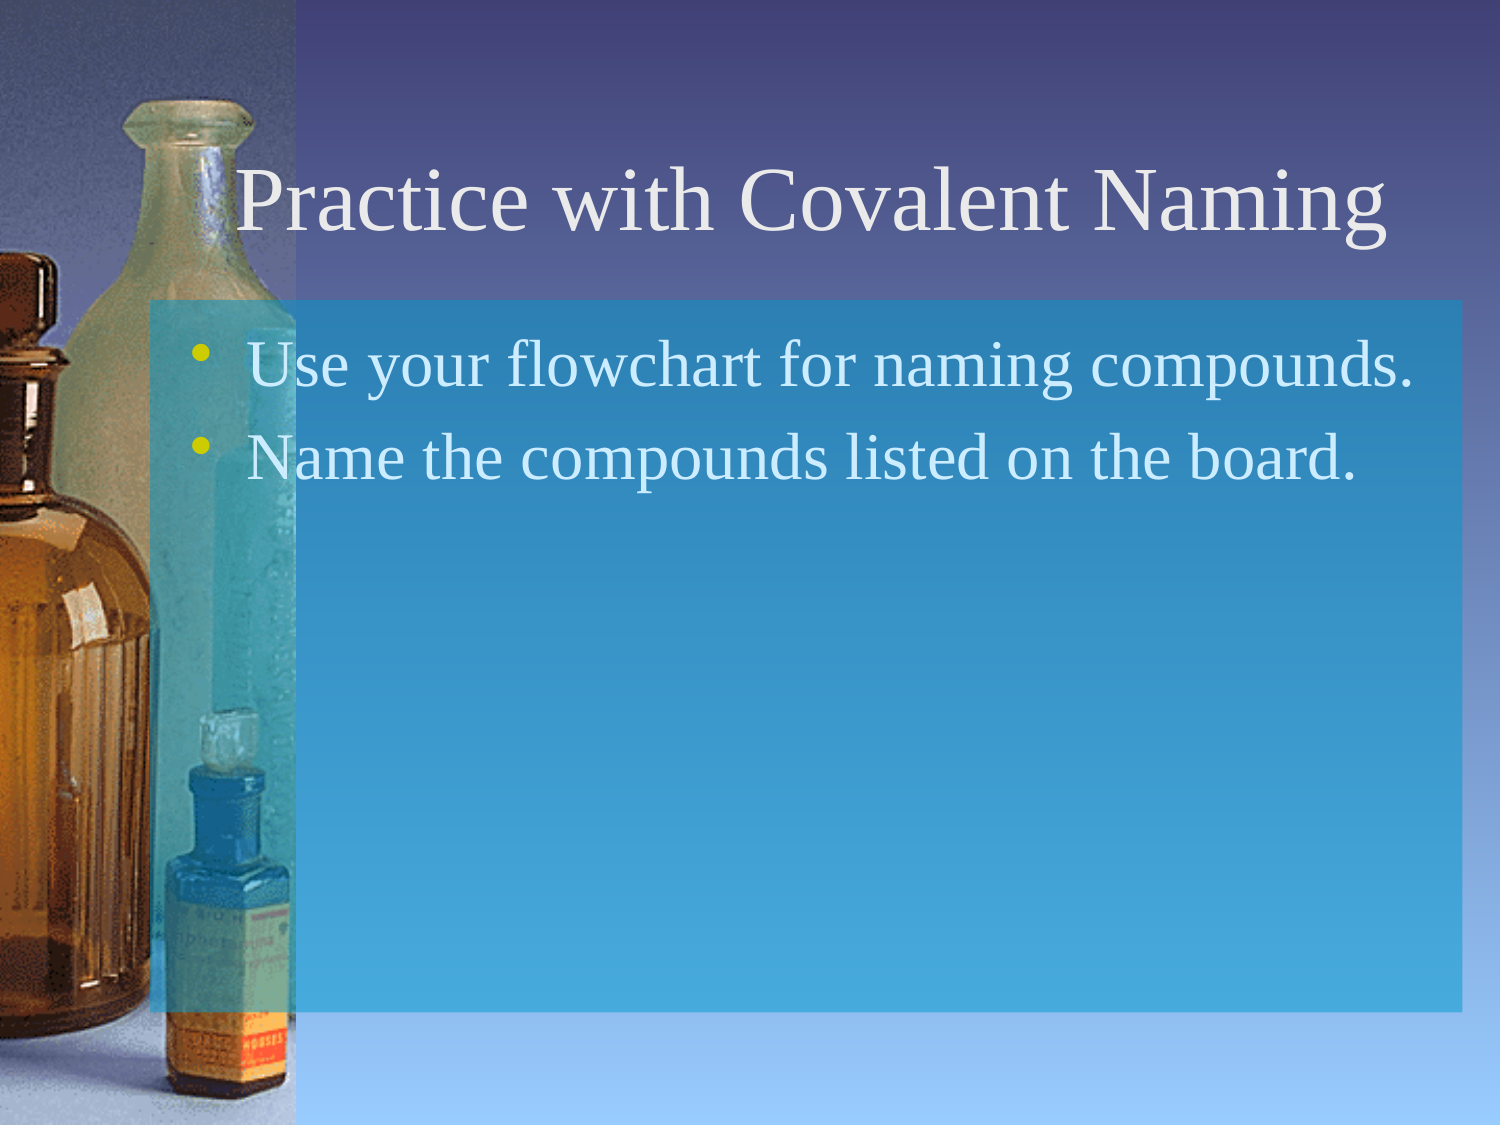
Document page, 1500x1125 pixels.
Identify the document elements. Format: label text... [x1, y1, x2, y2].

picture [0, 0, 296, 1125]
list Use your flowchart for naming compounds. Name the compounds listed on the board. [174, 312, 1451, 988]
title Practice with Covalent Naming [174, 99, 1451, 288]
